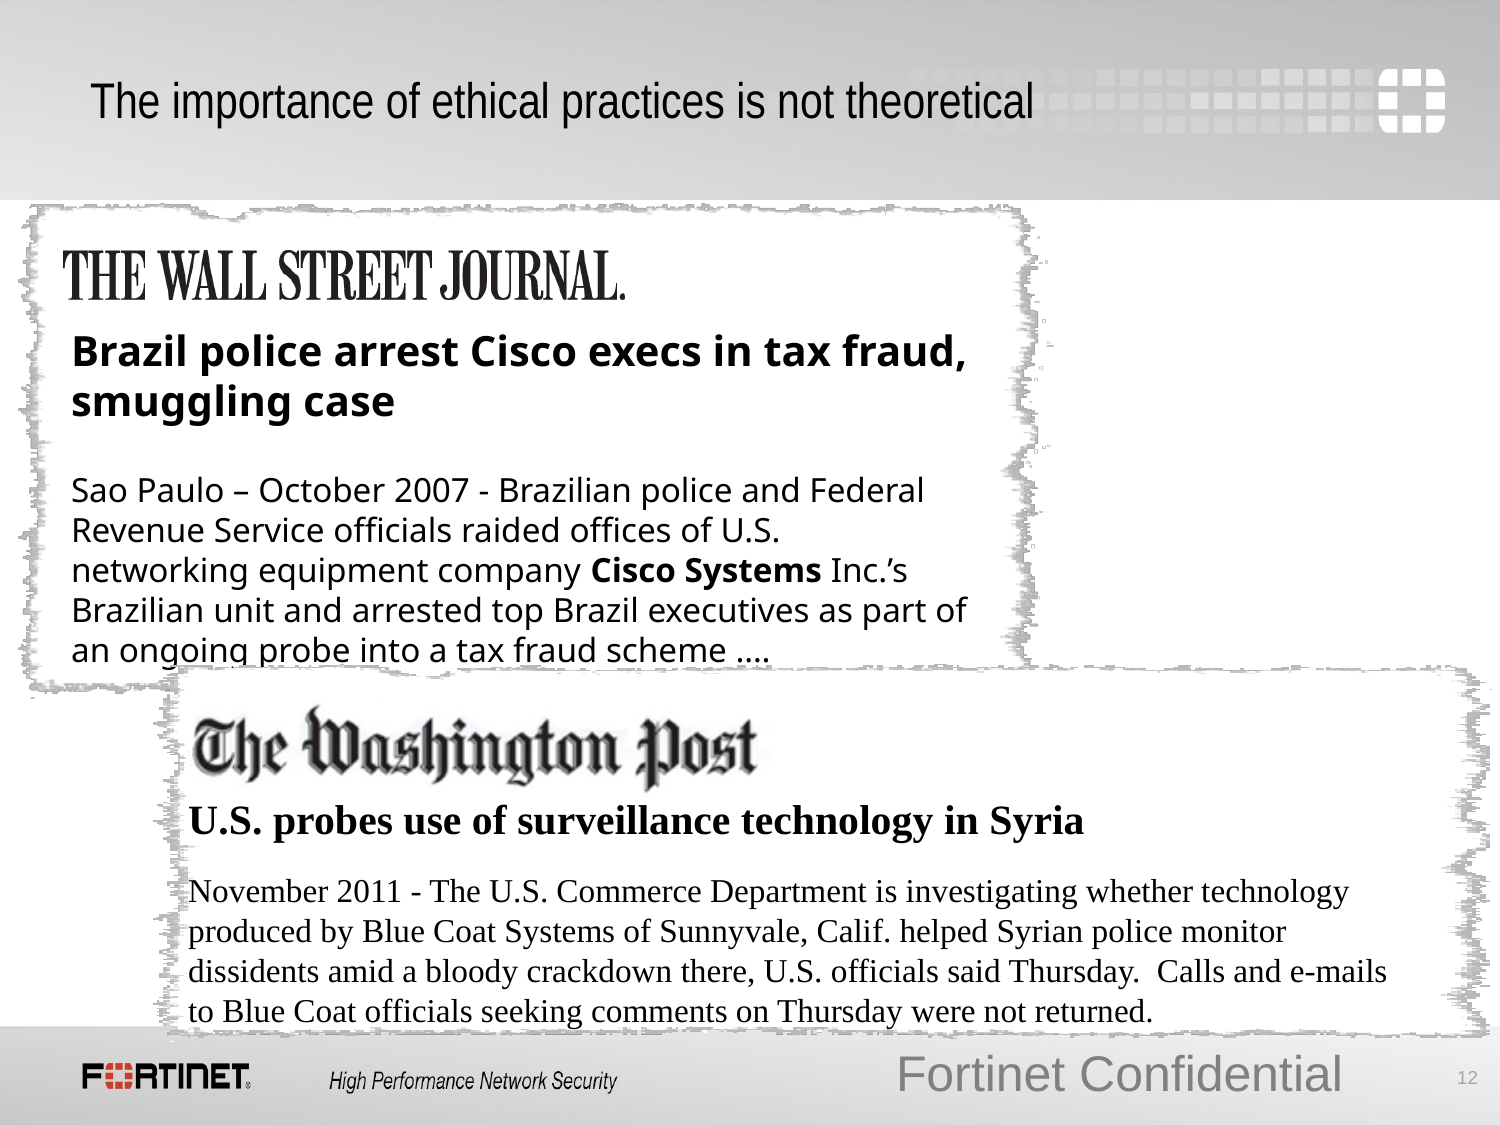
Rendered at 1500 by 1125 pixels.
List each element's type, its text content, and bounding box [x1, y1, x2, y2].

title The importance of ethical practices is not theoretical [75, 4, 1370, 200]
slide_number Fortinet Confidential [881, 1060, 1440, 1080]
picture [0, 0, 1500, 1125]
